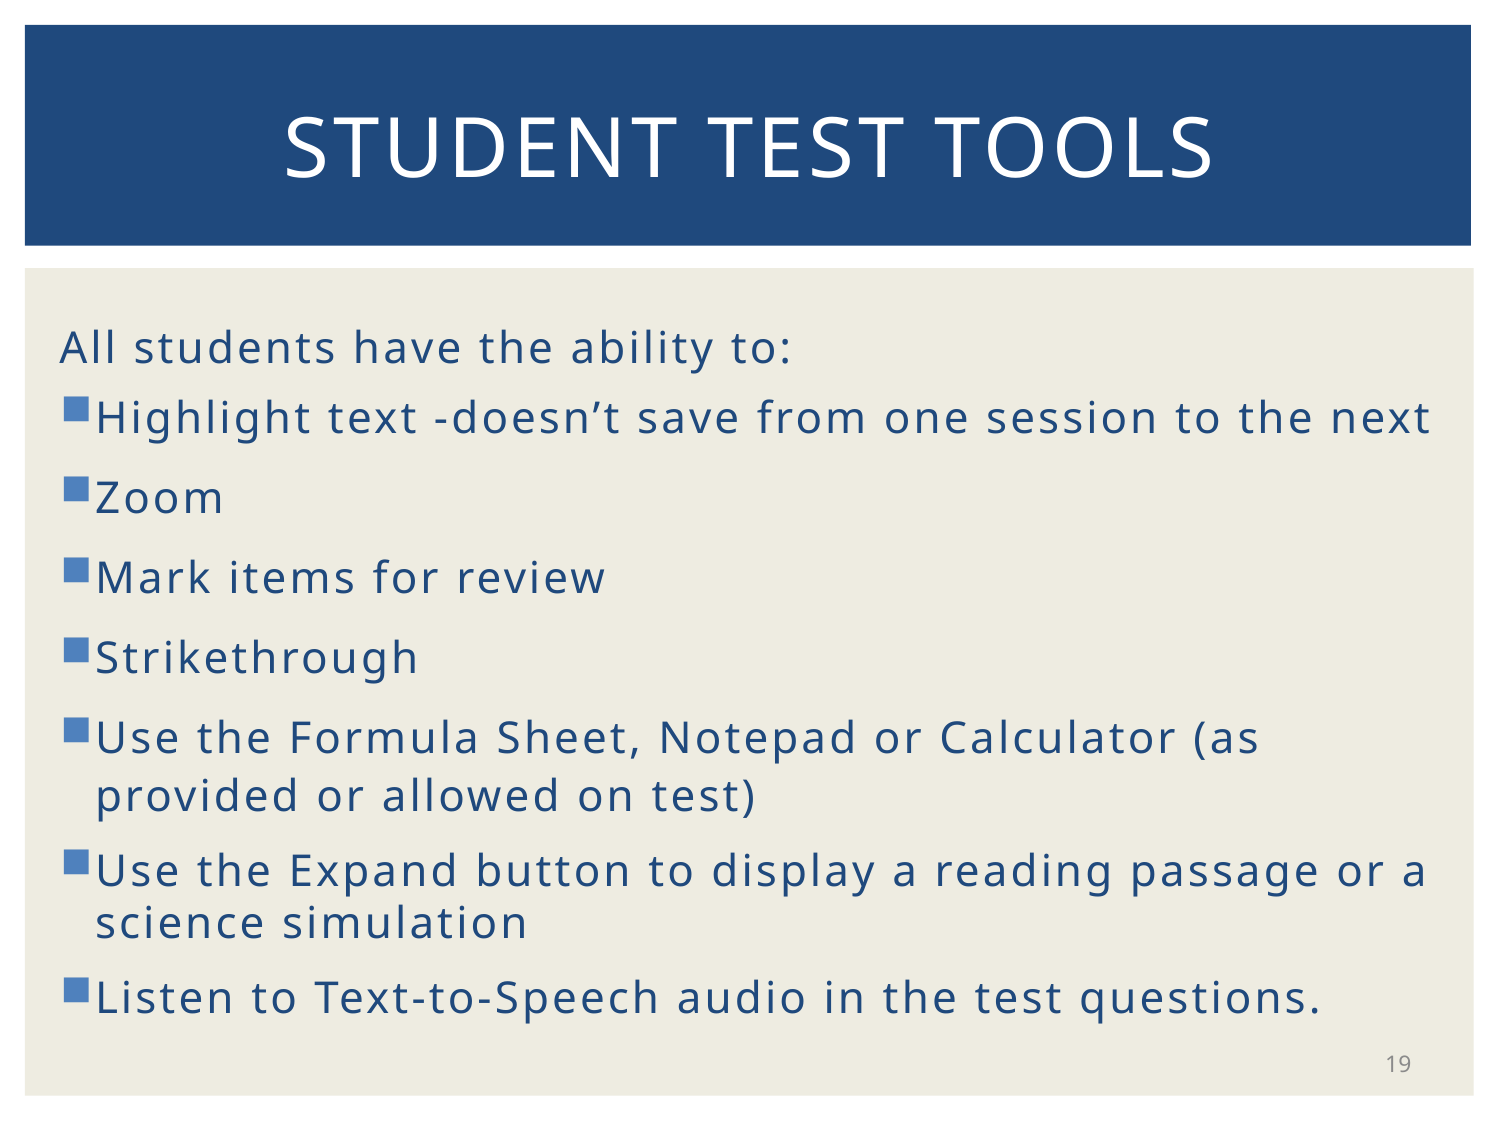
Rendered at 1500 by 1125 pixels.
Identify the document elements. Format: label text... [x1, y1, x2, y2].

slide_number 19 [1349, 1041, 1448, 1089]
list All students have the ability to: Highlight text -doesn’t save from one session to the next Zoom Mark items for review Strikethrough Use the Formula Sheet, Notepad or Calculator (as provided or allowed on test) Use the Expand button to display a reading passage or a science simulation Listen to Text-to-Speech audio in the test questions. [37, 312, 1450, 1075]
title STUDENT Test Tools [0, 56, 1500, 232]
